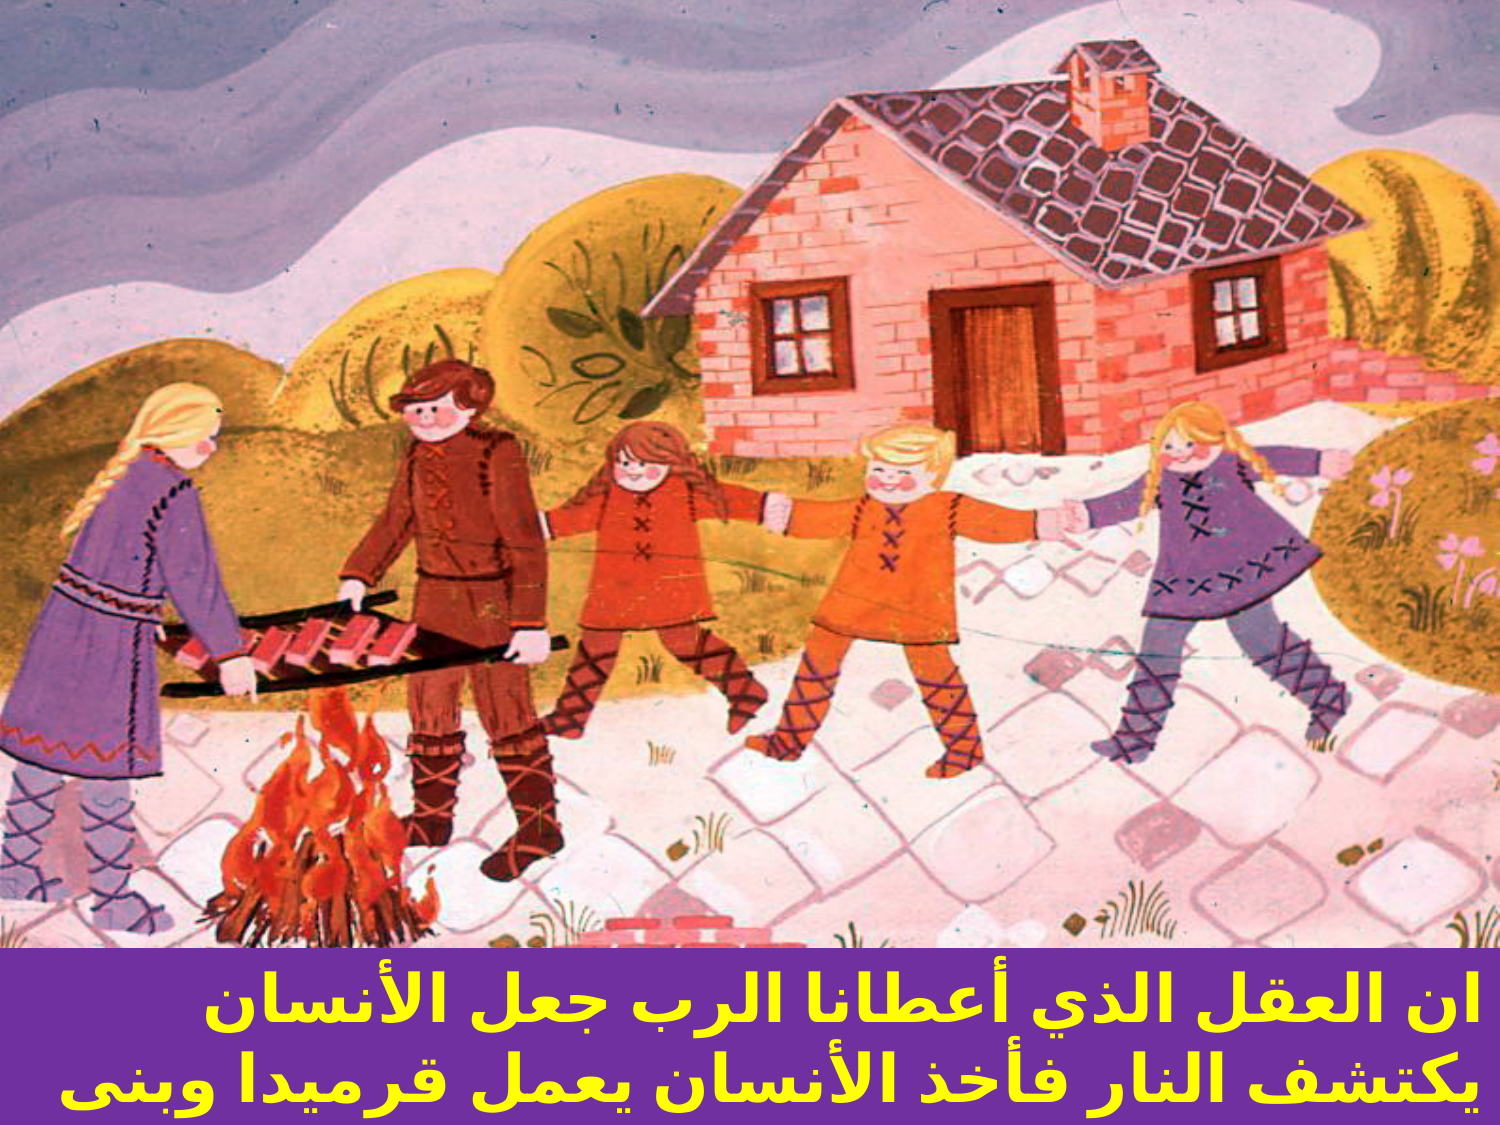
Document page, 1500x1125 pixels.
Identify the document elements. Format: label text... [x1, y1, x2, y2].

picture [0, 0, 1500, 950]
text_box ان العقل الذي أعطانا الرب جعل الأنسان يكتشف النار فأخذ الأنسان يعمل قرميدا وبنى بيته به [0, 956, 1500, 1125]
